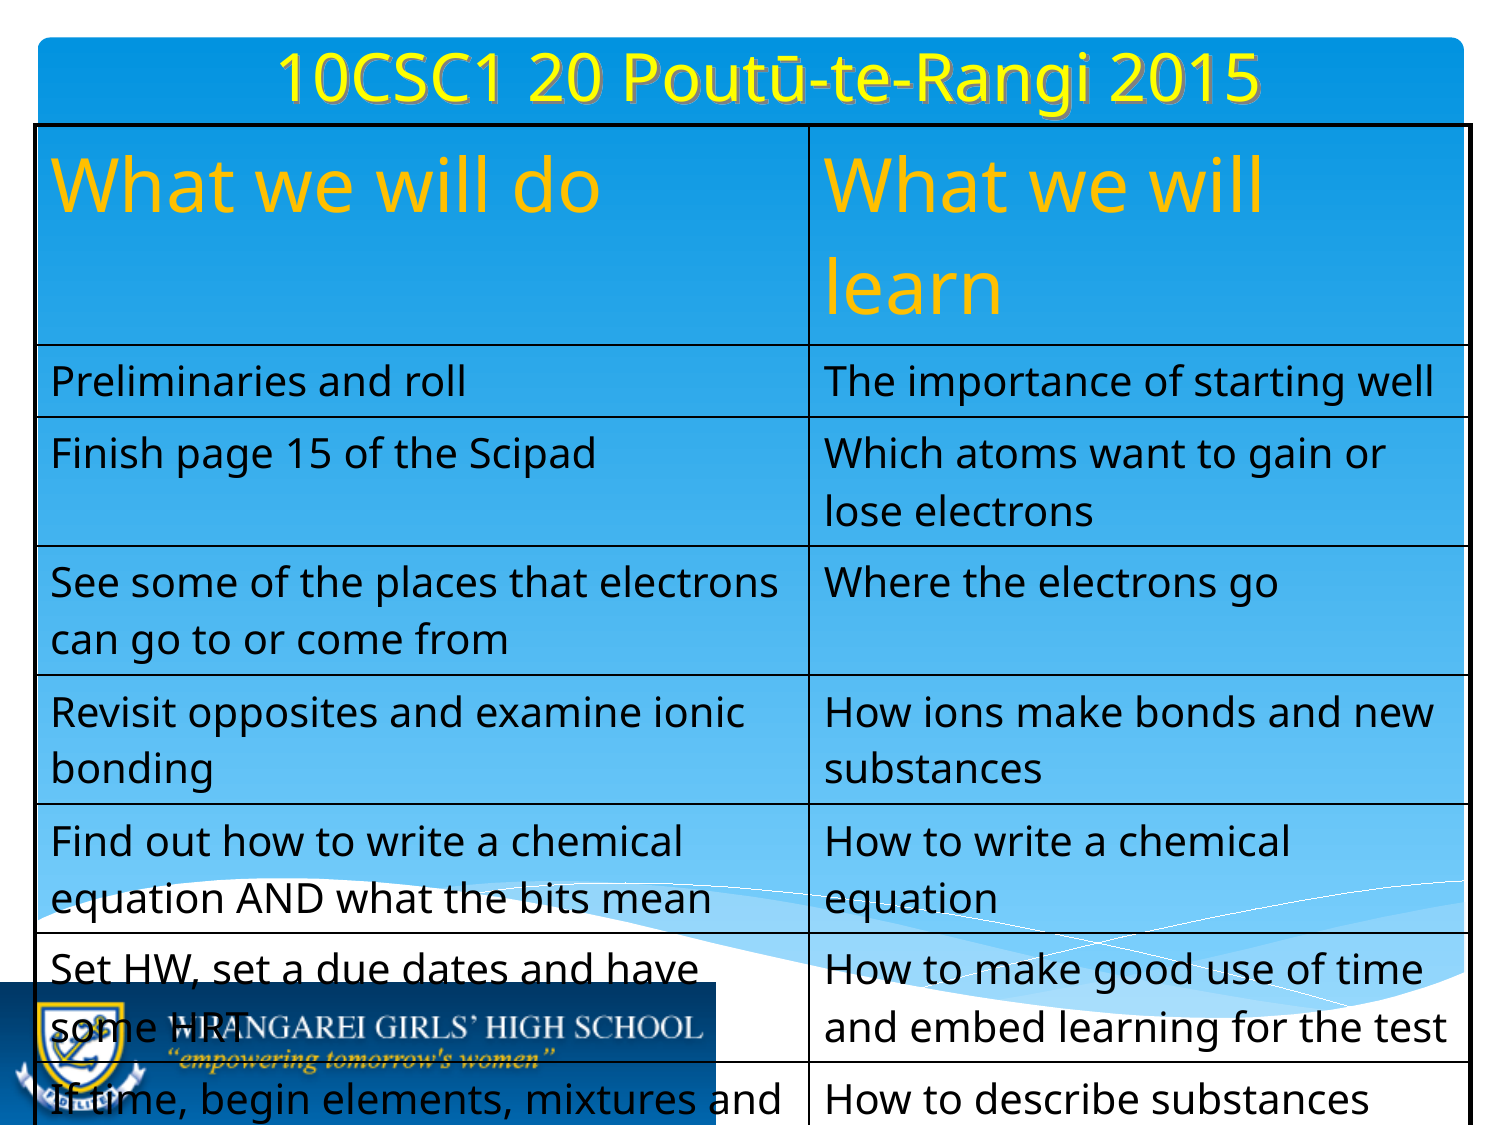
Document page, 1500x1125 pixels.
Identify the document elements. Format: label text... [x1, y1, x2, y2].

table_cell Finish page 15 of the Scipad [37, 418, 808, 545]
table_cell Where the electrons go [810, 547, 1468, 674]
table_header What we will learn [810, 127, 1468, 344]
text_box 10CSC1 20 Poutū-te-Rangi 2015 [162, 24, 1375, 123]
table_cell Revisit opposites and examine ionic bonding [37, 676, 808, 803]
table_cell The importance of starting well [810, 346, 1468, 416]
table_header What we will do [37, 127, 808, 344]
table_cell Which atoms want to gain or lose electrons [810, 418, 1468, 545]
table_cell Set HW, set a due dates and have some HRT [37, 934, 808, 1061]
table_cell If time, begin elements, mixtures and compounds and atom-counting [721, 1063, 808, 1125]
picture [0, 982, 716, 1125]
table_cell Find out how to write a chemical equation AND what the bits mean [37, 805, 808, 932]
table_cell Preliminaries and roll [37, 346, 808, 416]
table_cell How to write a chemical equation [810, 805, 1468, 932]
table_cell See some of the places that electrons can go to or come from [37, 547, 808, 674]
table_cell How ions make bonds and new substances [810, 676, 1468, 803]
table_cell How to make good use of time and embed learning for the test [810, 934, 1468, 1061]
table_cell How to describe substances accurately [810, 1063, 1468, 1125]
